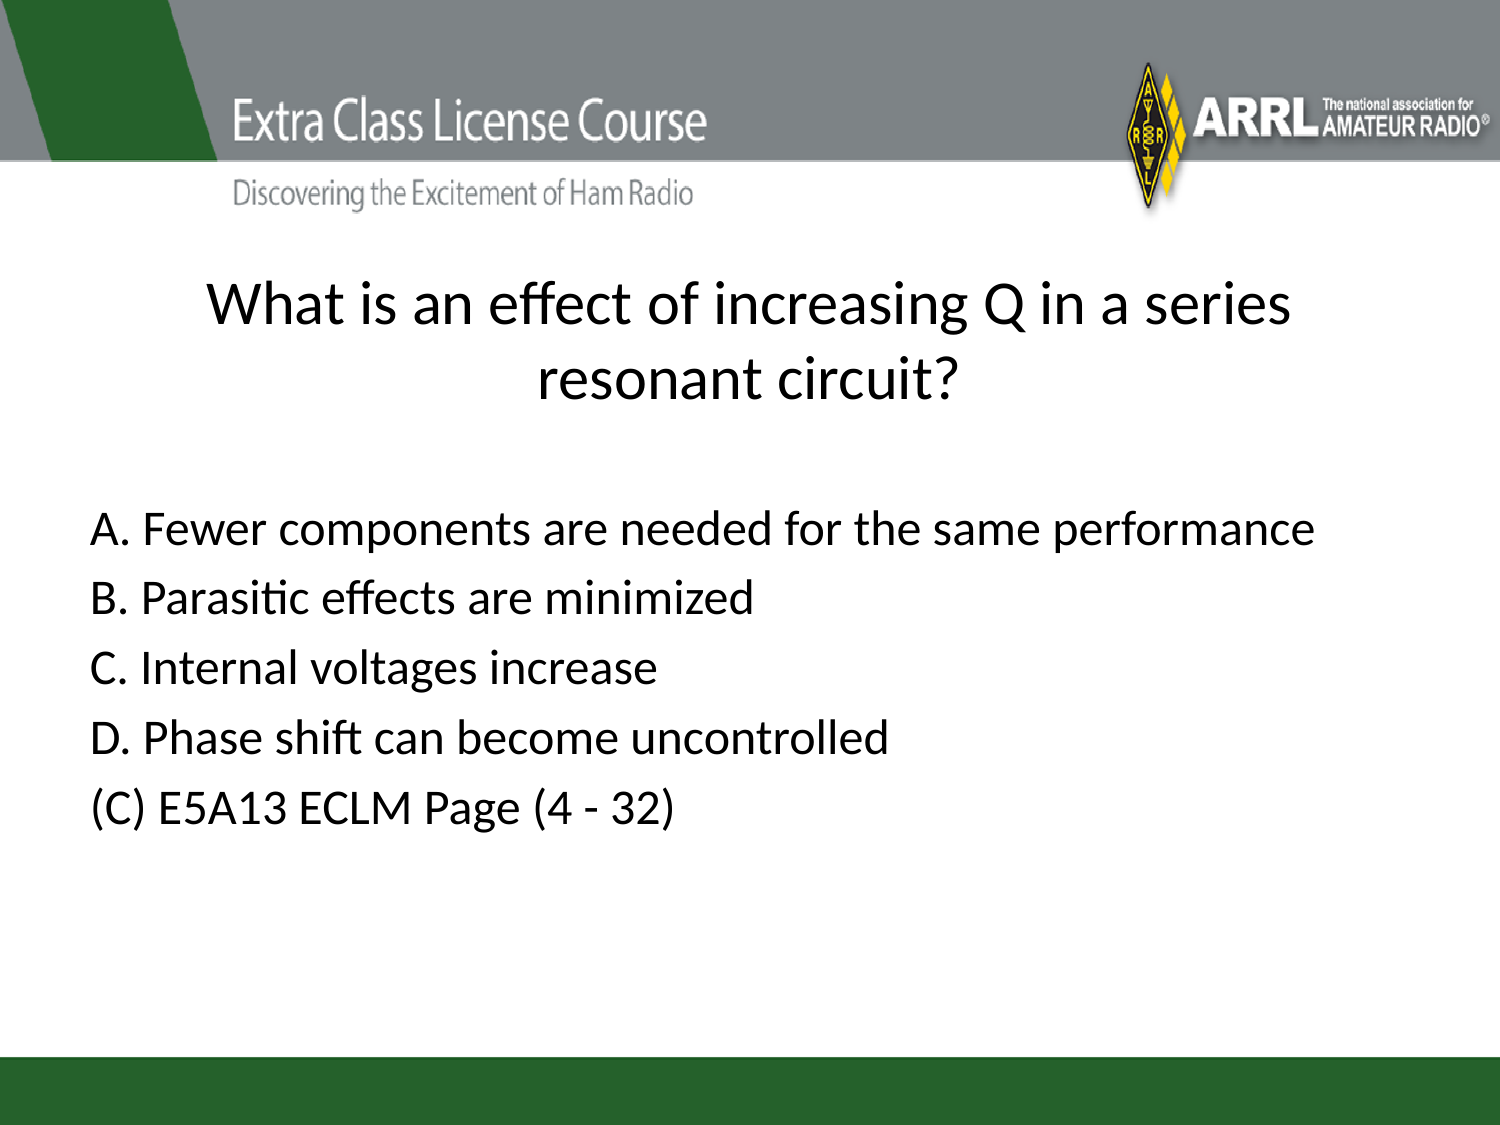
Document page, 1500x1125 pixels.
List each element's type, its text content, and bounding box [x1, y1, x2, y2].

title What is an effect of increasing Q in a series resonant circuit? [75, 254, 1425, 435]
list A. Fewer components are needed for the same performance B. Parasitic effects are minimized C. Internal voltages increase D. Phase shift can become uncontrolled (C) E5A13 ECLM Page (4 - 32) [75, 487, 1425, 1005]
picture [0, 0, 1500, 1125]
